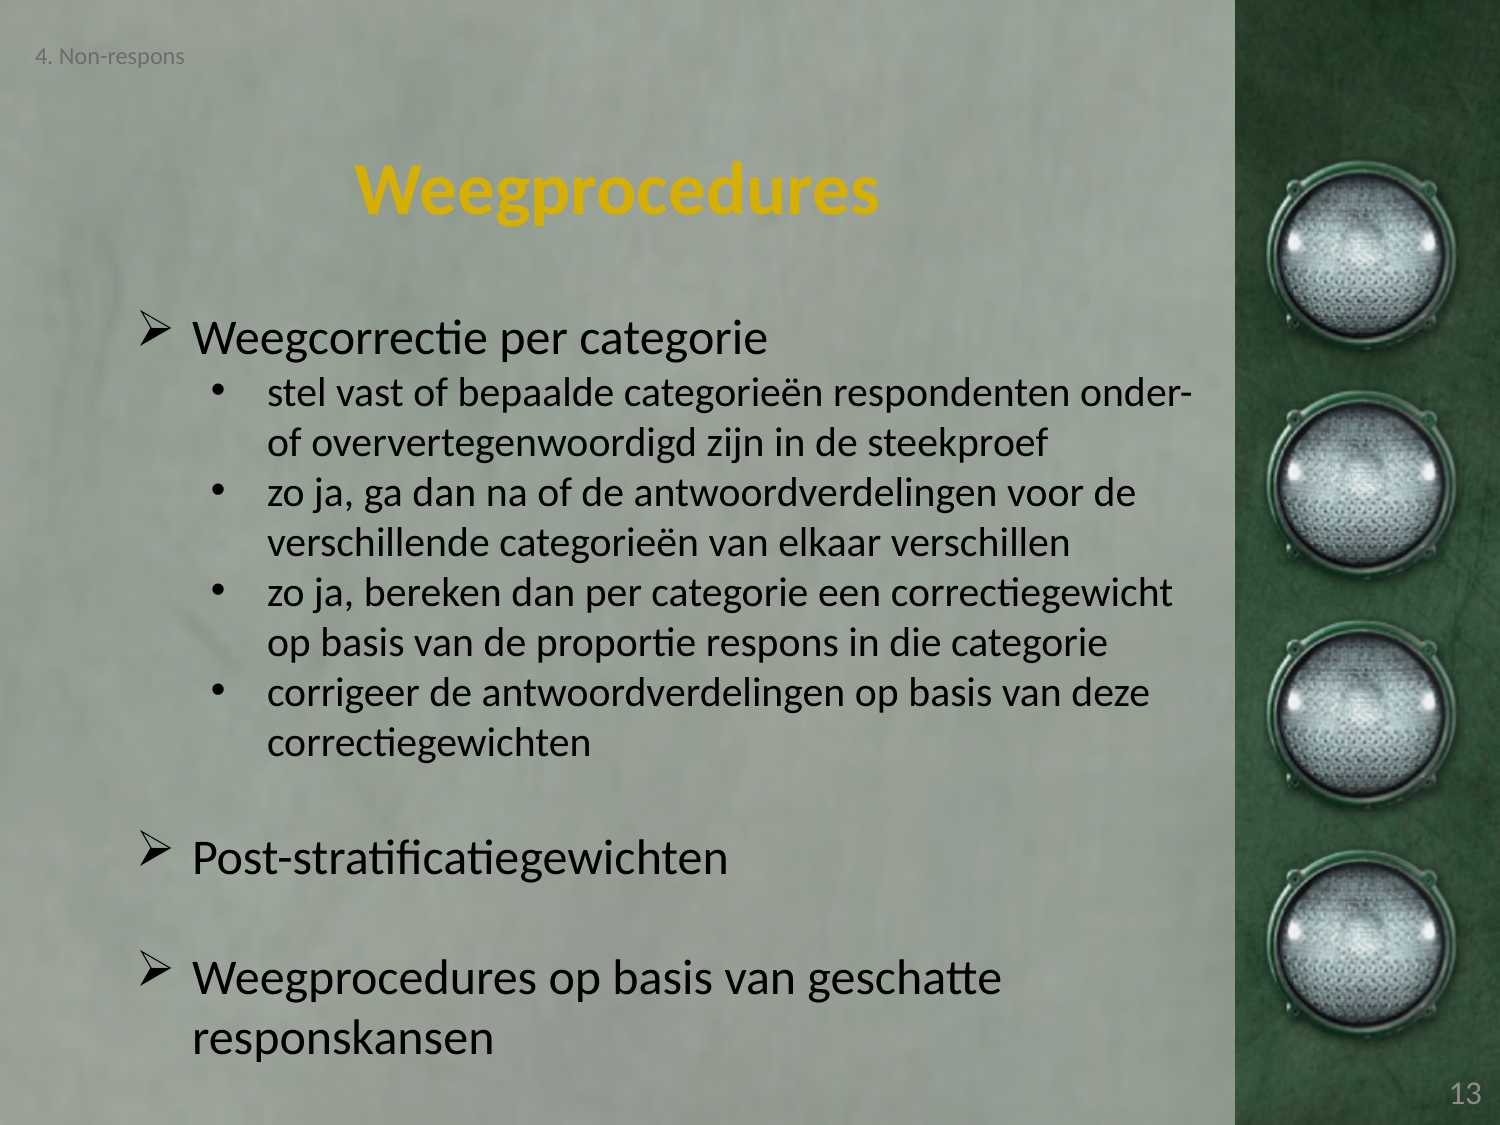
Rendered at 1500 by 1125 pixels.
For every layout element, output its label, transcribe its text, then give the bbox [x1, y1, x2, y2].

picture [0, 0, 1500, 1125]
subtitle Weegprocedures [0, 131, 1229, 276]
title 4. Non-respons [19, 32, 377, 77]
text_box Weegcorrectie per categorie stel vast of bepaalde categorieën respondenten onder- of oververtegenwoordigd zijn in de steekproef zo ja, ga dan na of de antwoordverdelingen voor de verschillende categorieën van elkaar verschillen zo ja, bereken dan per categorie een correctiegewicht op basis van de proportie respons in die categorie corrigeer de antwoordverdelingen op basis van deze correctiegewichten Post-stratificatiegewichten Weegprocedures op basis van geschatte responskansen [121, 297, 1229, 1072]
